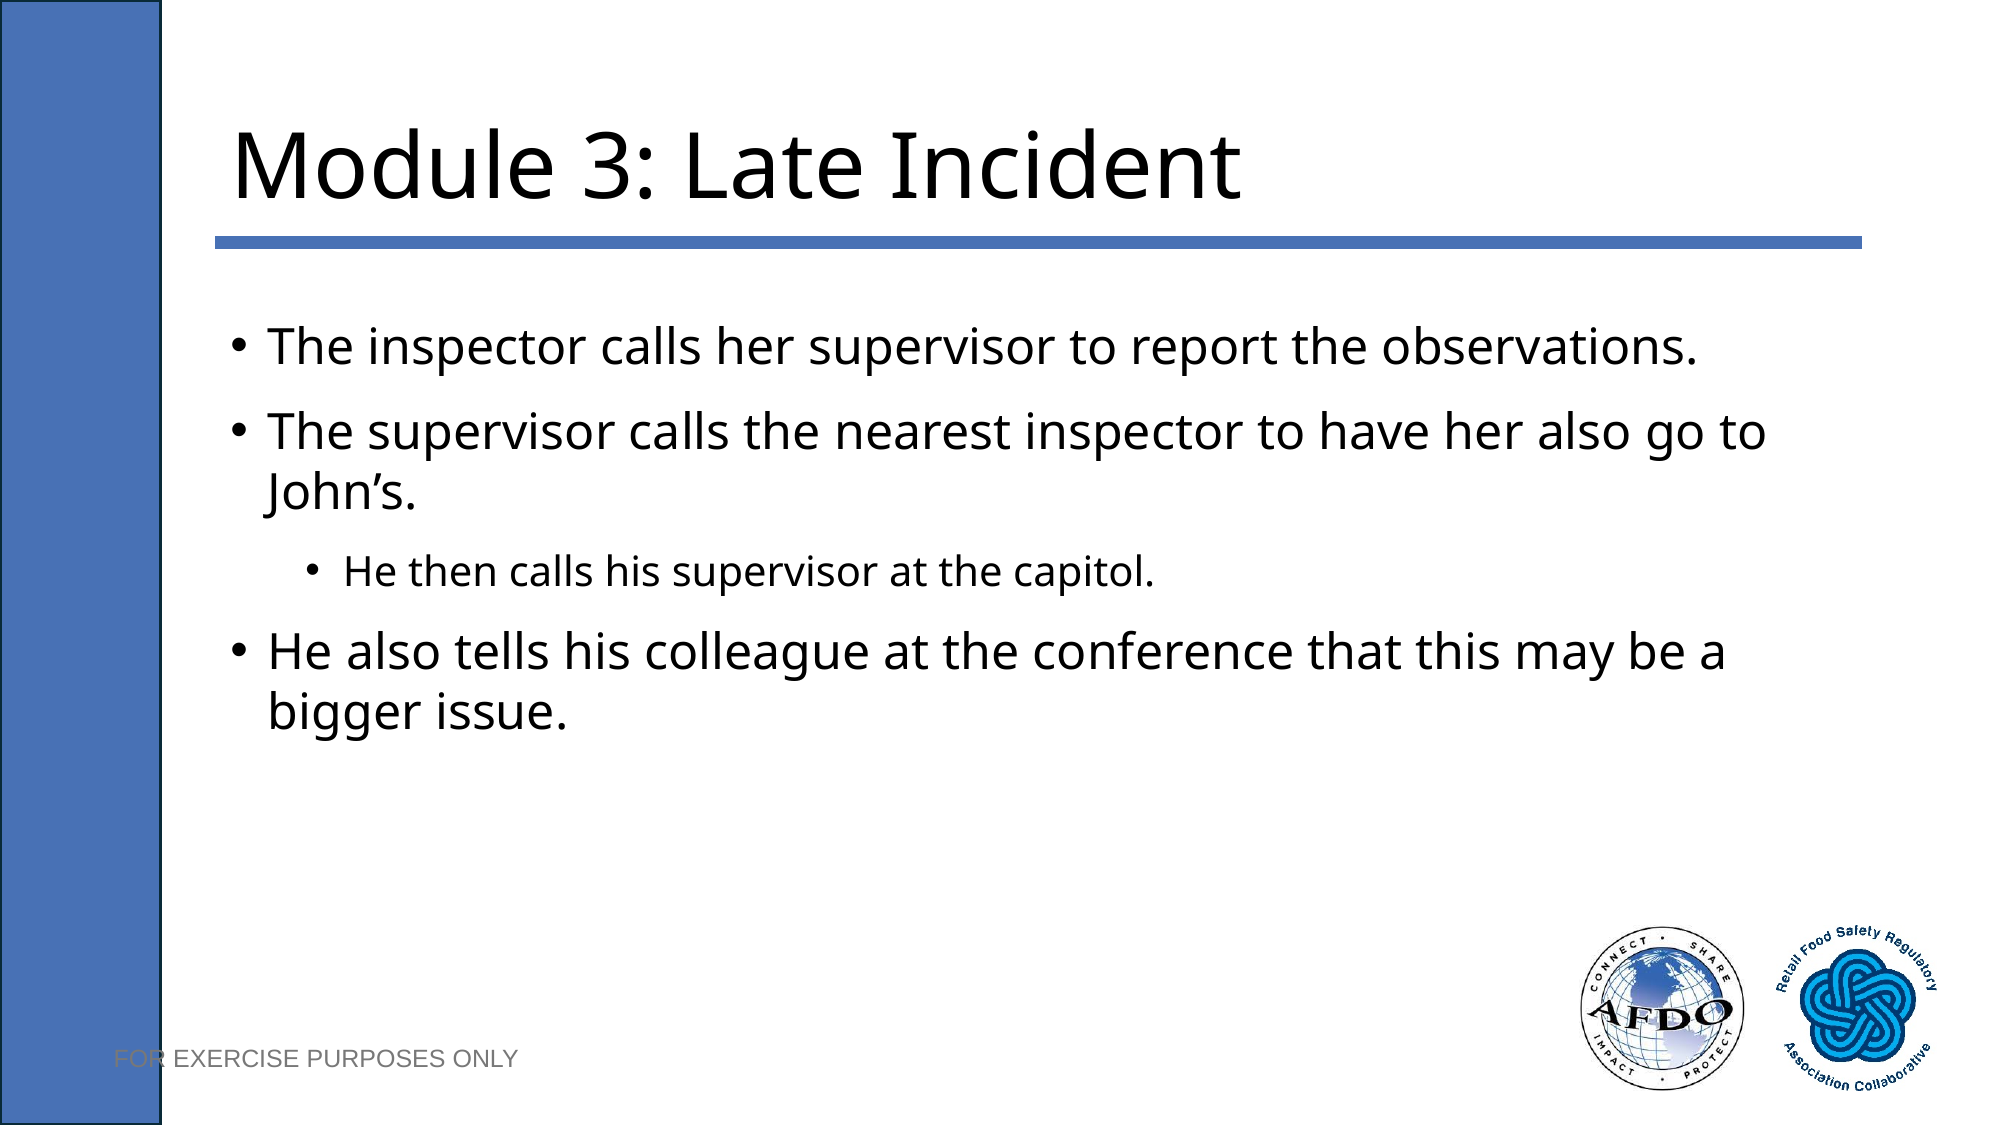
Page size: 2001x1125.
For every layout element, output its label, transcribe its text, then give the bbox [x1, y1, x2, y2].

picture [1579, 925, 1745, 1091]
list The inspector calls her supervisor to report the observations. The supervisor calls the nearest inspector to have her also go to John’s. He then calls his supervisor at the capitol. He also tells his colleague at the conference that this may be a bigger issue. [215, 306, 1863, 691]
title Module 3: Late Incident [215, 110, 1863, 227]
picture [1776, 925, 1937, 1091]
footer FOR EXERCISE PURPOSES ONLY [0, 1042, 634, 1103]
